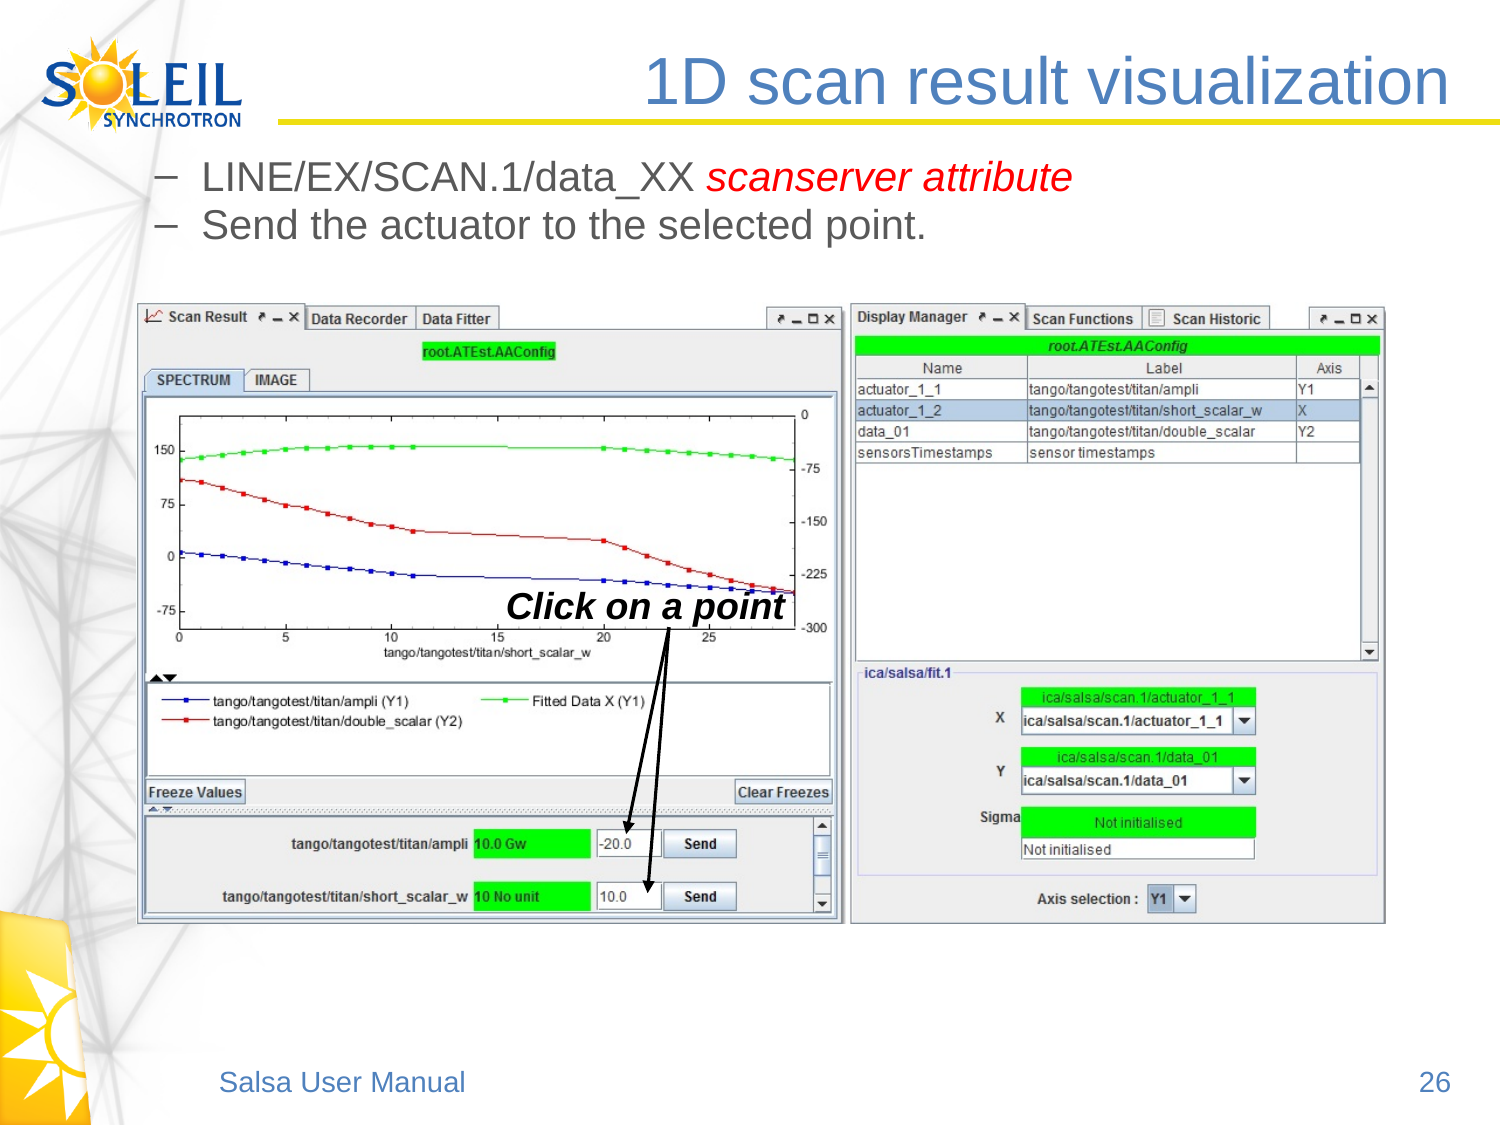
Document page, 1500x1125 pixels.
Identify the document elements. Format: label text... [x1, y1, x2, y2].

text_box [625, 627, 645, 835]
picture [0, 0, 1500, 1125]
title 1D scan result visualization [277, 31, 1467, 125]
text_box LINE/EX/SCAN.1/data_XX scanserver attribute Send the actuator to the selected point. [64, 152, 1463, 1015]
text_box Salsa User Manual 26 [100, 1046, 1467, 1116]
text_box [647, 627, 670, 894]
